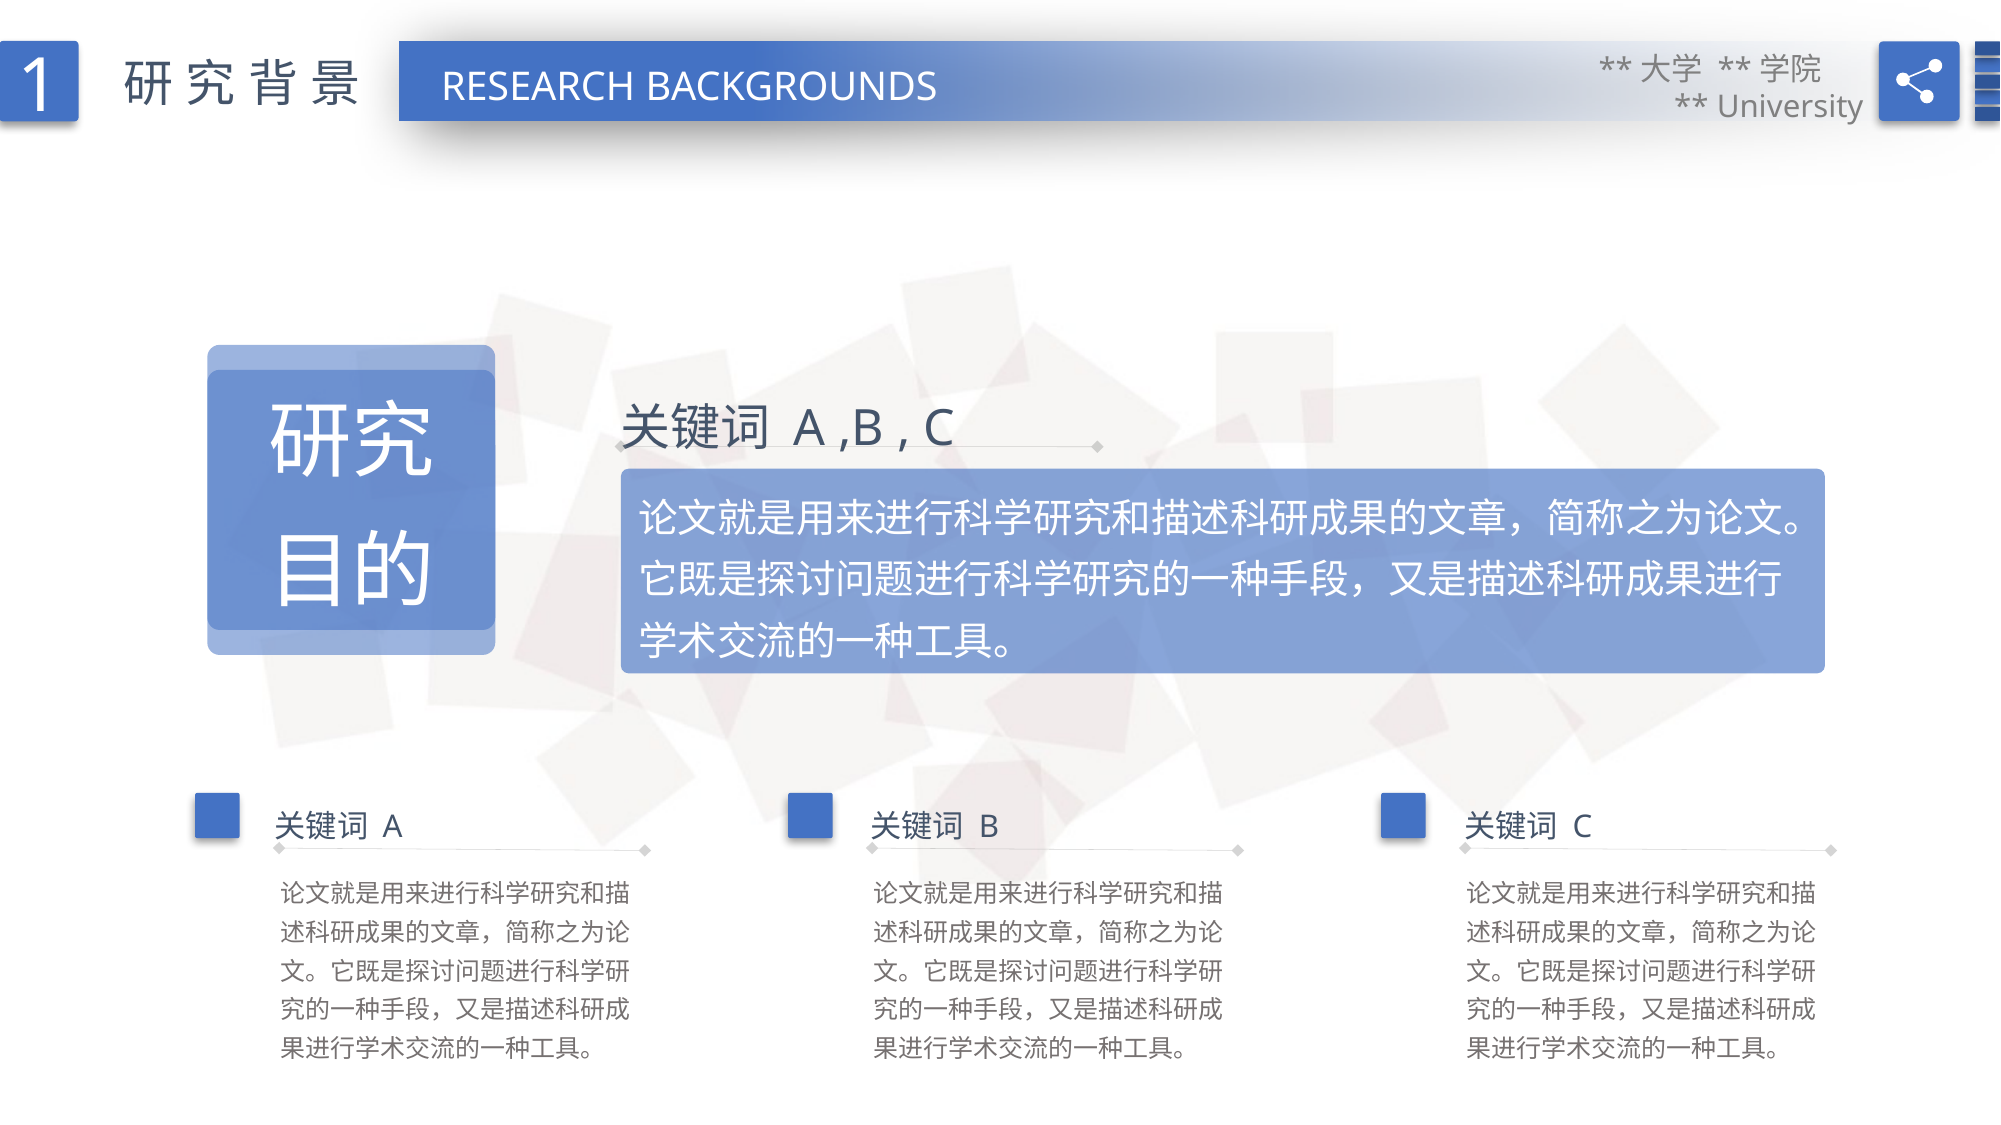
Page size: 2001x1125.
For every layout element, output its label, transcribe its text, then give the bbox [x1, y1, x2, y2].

picture [0, 0, 2001, 1125]
text_box RESEARCH BACKGROUNDS [425, 53, 953, 116]
text_box 关键词 B [855, 787, 1014, 852]
text_box 关键词 C [1449, 787, 1608, 852]
text_box [399, 40, 2000, 122]
text_box 关键词 A [259, 787, 426, 852]
text_box [1380, 791, 1427, 840]
text_box 论文就是用来进行科学研究和描述科研成果的文章，简称之为论文。它既是探讨问题进行科学研究的一种手段，又是描述科研成果进行学术交流的一种工具。 [620, 468, 1825, 674]
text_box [207, 344, 496, 655]
text_box 论文就是用来进行科学研究和描述科研成果的文章，简称之为论文。它既是探讨问题进行科学研究的一种手段，又是描述科研成果进行学术交流的一种工具。 [858, 860, 1252, 1071]
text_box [1522, 41, 2000, 136]
text_box [193, 791, 241, 840]
text_box [786, 791, 834, 840]
text_box 论文就是用来进行科学研究和描述科研成果的文章，简称之为论文。它既是探讨问题进行科学研究的一种手段，又是描述科研成果进行学术交流的一种工具。 [1451, 860, 1845, 1071]
text_box 研究背景 [108, 43, 376, 119]
text_box 论文就是用来进行科学研究和描述科研成果的文章，简称之为论文。它既是探讨问题进行科学研究的一种手段，又是描述科研成果进行学术交流的一种工具。 [265, 860, 659, 1071]
text_box 1 [0, 39, 80, 123]
text_box 关键词 A ,B , C [605, 370, 971, 463]
